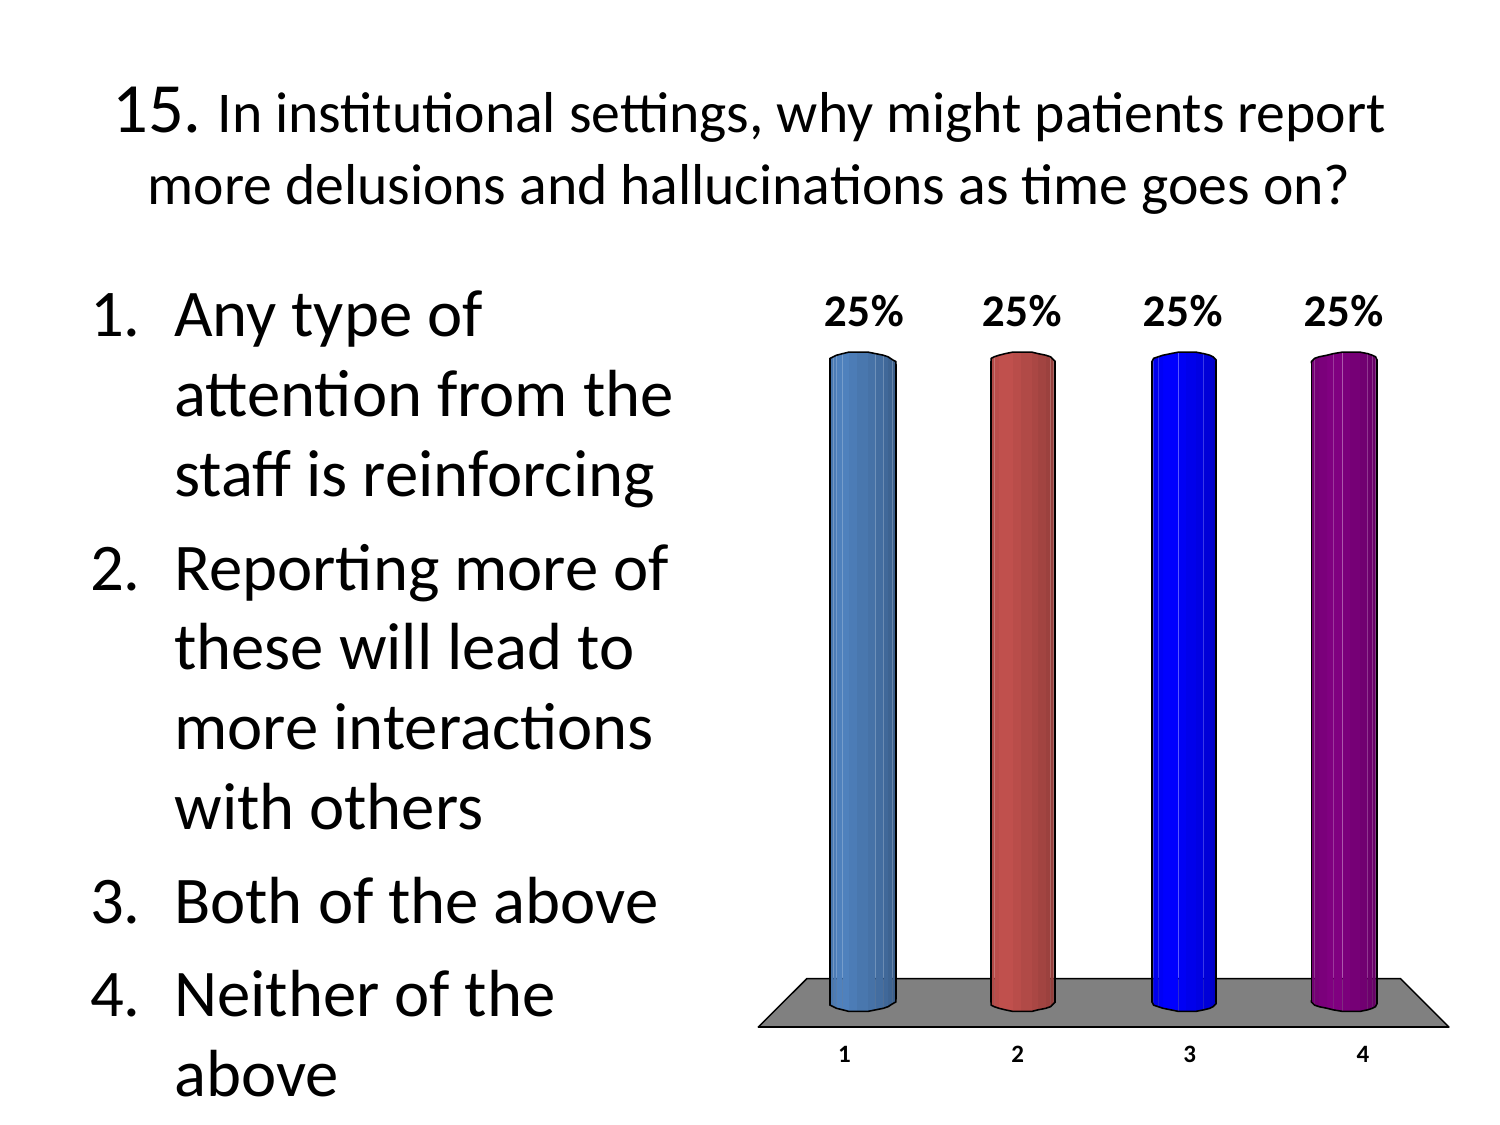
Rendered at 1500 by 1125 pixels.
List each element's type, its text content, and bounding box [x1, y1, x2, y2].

title 15. In institutional settings, why might patients report more delusions and hallucinations as time goes on? [75, 45, 1425, 233]
list Any type of attention from the staff is reinforcing Reporting more of these will lead to more interactions with others Both of the above Neither of the above [75, 262, 750, 1005]
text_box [739, 270, 1490, 1115]
